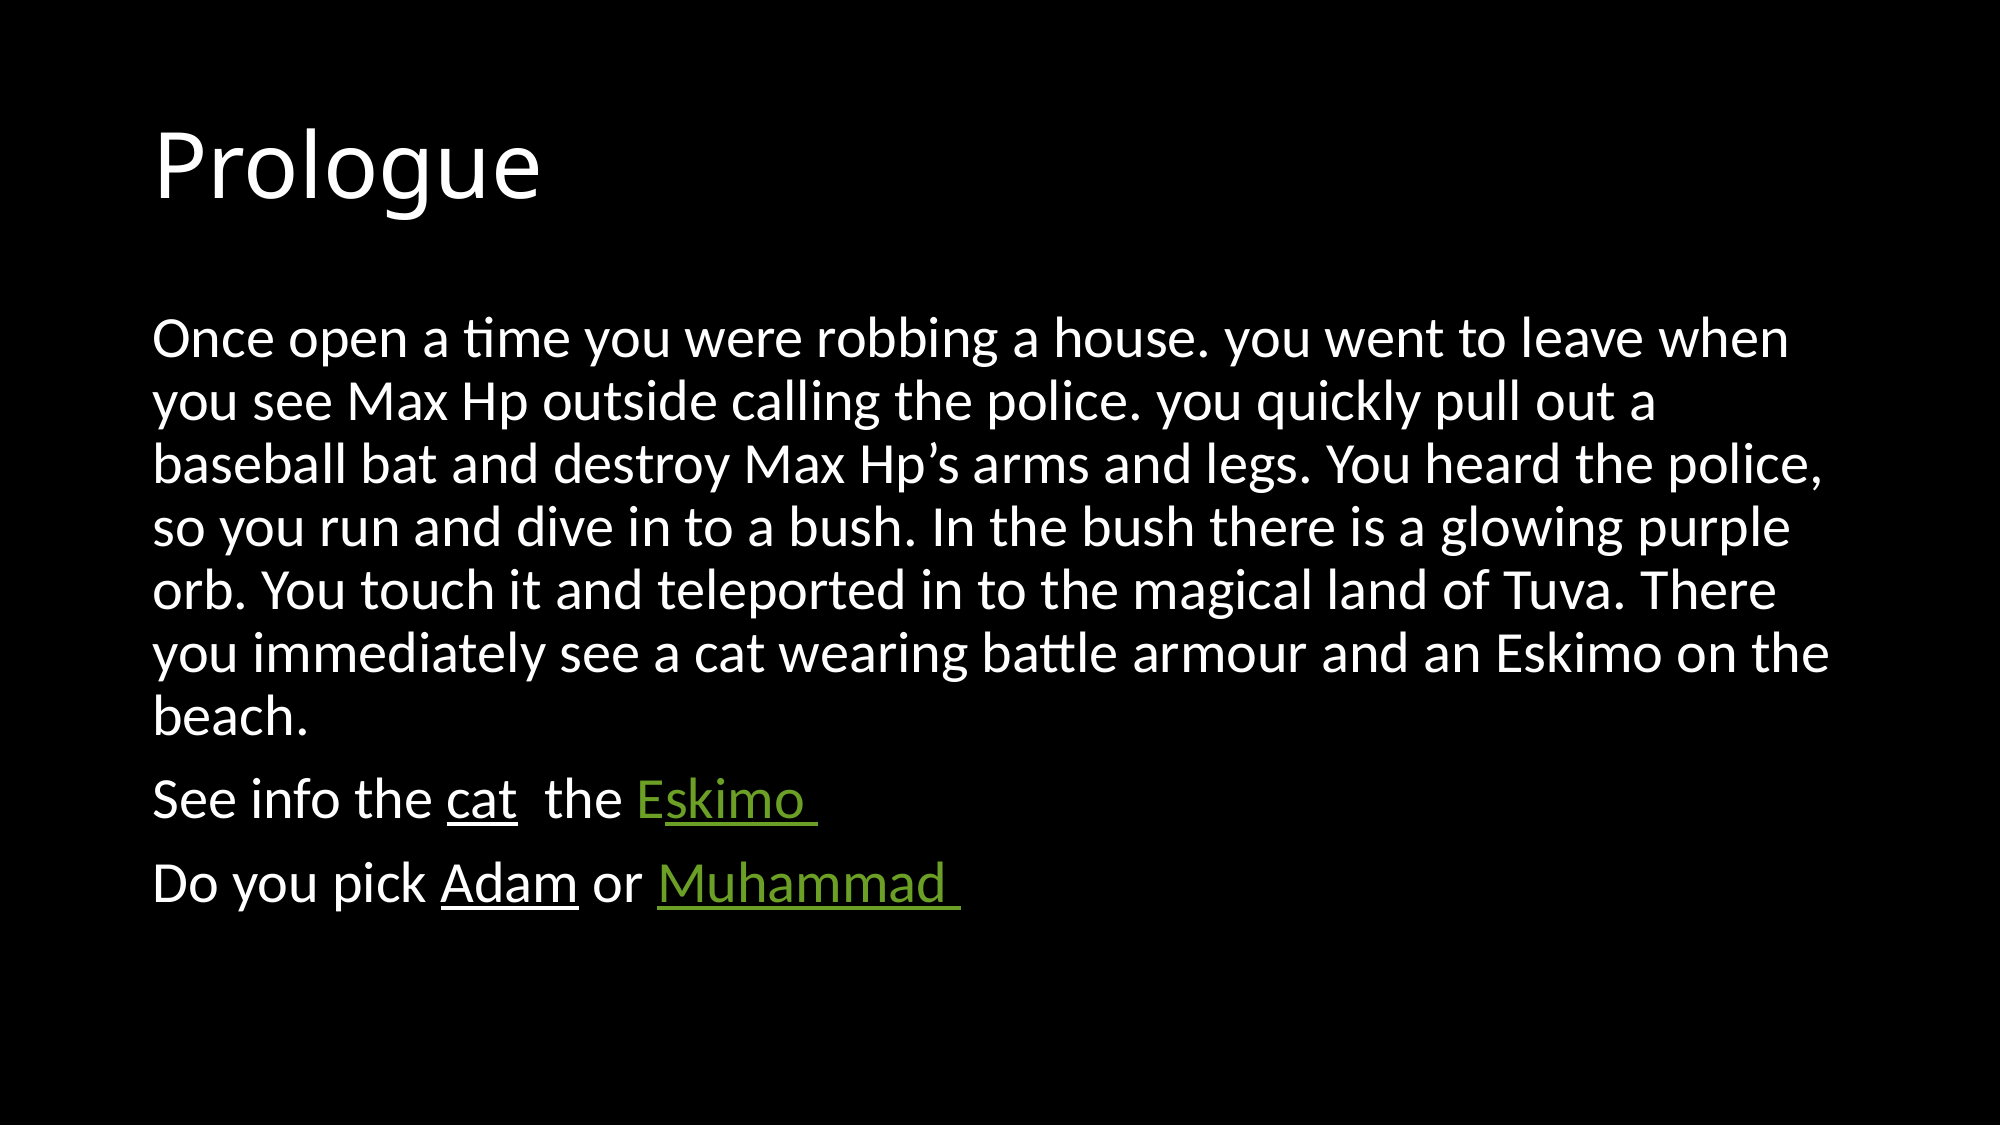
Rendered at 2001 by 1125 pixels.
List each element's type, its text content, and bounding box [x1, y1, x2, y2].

list Once open a time you were robbing a house. you went to leave when you see Max Hp outside calling the police. you quickly pull out a baseball bat and destroy Max Hp’s arms and legs. You heard the police, so you run and dive in to a bush. In the bush there is a glowing purple orb. You touch it and teleported in to the magical land of Tuva. There you immediately see a cat wearing battle armour and an Eskimo on the beach. See info the cat the Eskimo Do you pick Adam or Muhammad [137, 299, 1863, 1014]
title Prologue [137, 59, 1863, 278]
